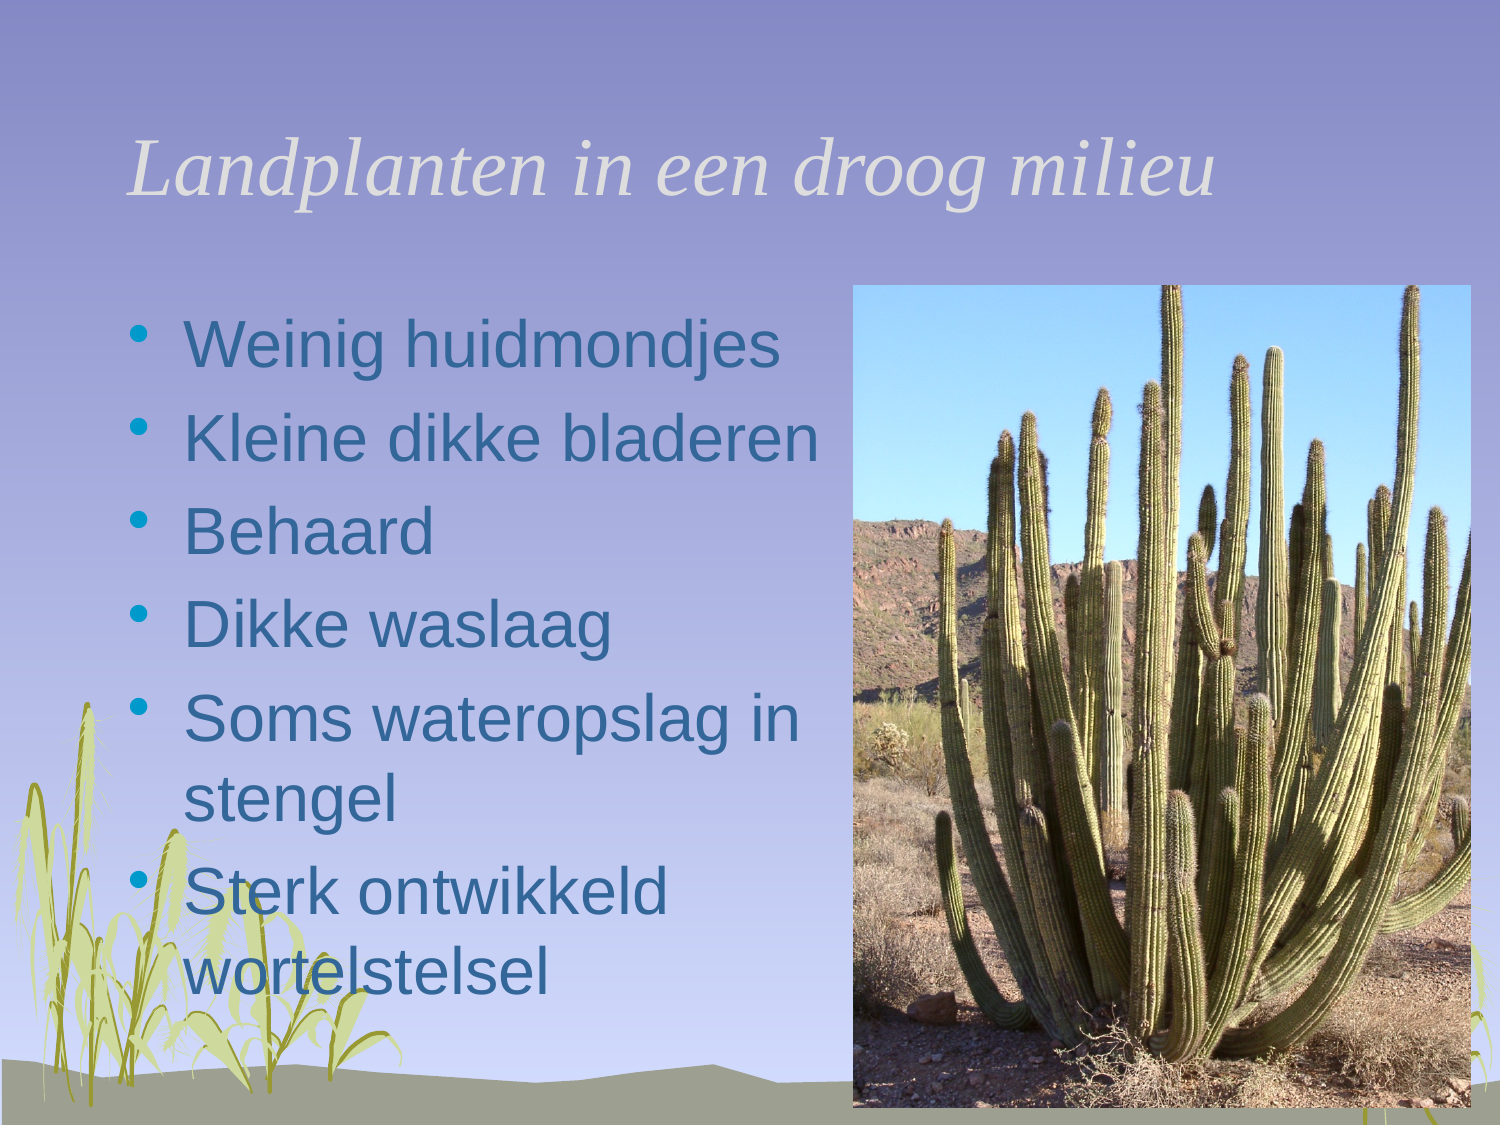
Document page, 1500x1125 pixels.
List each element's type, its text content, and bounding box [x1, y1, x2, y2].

title Landplanten in een droog milieu [112, 68, 1388, 257]
picture [853, 284, 1471, 1108]
list Weinig huidmondjes Kleine dikke bladeren Behaard Dikke waslaag Soms wateropslag in stengel Sterk ontwikkeld wortelstelsel [112, 293, 848, 1033]
